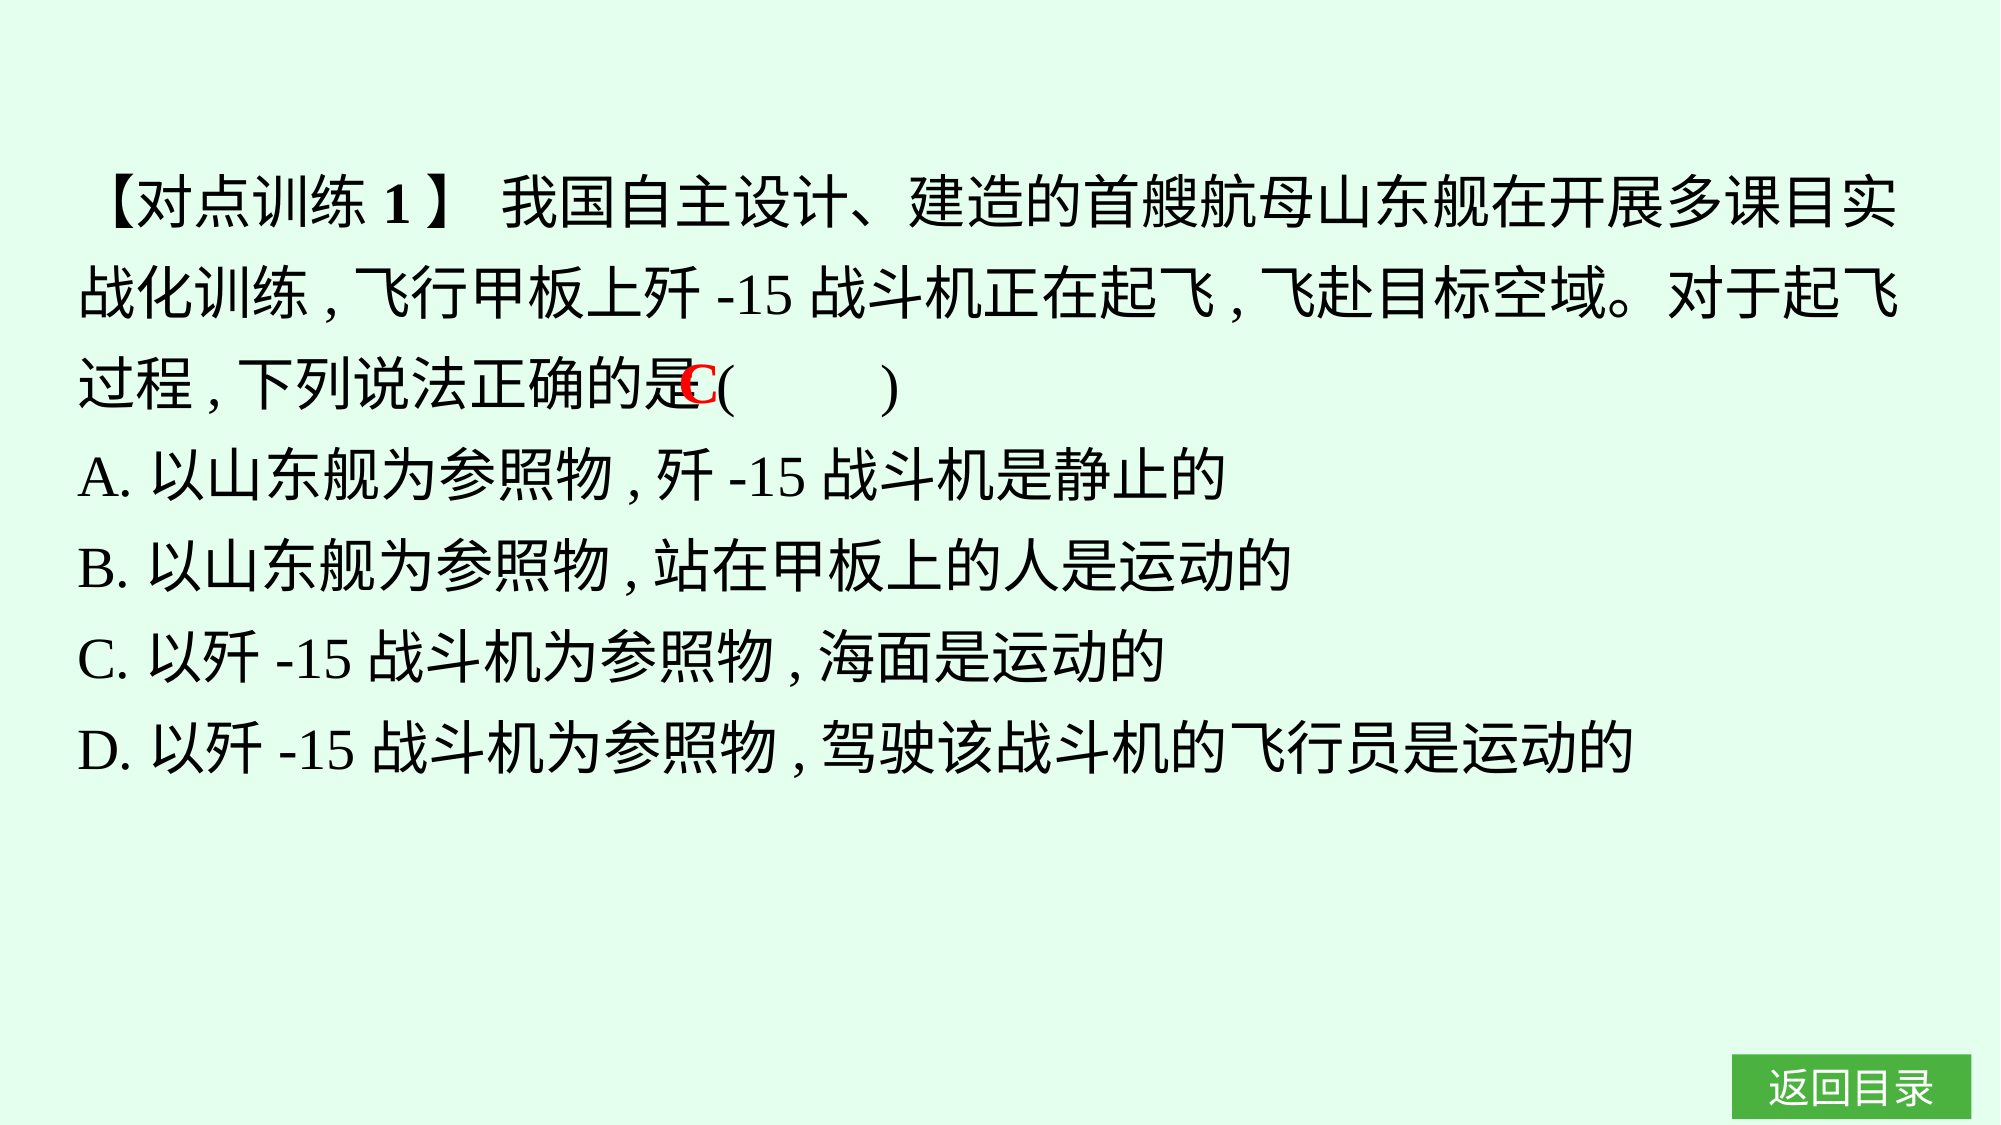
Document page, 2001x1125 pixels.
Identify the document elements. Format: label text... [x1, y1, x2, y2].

text_box 【对点训练1】 我国自主设计、建造的首艘航母山东舰在开展多课目实战化训练,飞行甲板上歼-15战斗机正在起飞,飞赴目标空域。对于起飞过程,下列说法正确的是( ) A.以山东舰为参照物,歼-15战斗机是静止的 B.以山东舰为参照物,站在甲板上的人是运动的 C.以歼-15战斗机为参照物,海面是运动的 D.以歼-15战斗机为参照物,驾驶该战斗机的飞行员是运动的 [62, 137, 1938, 789]
text_box C [663, 323, 736, 423]
